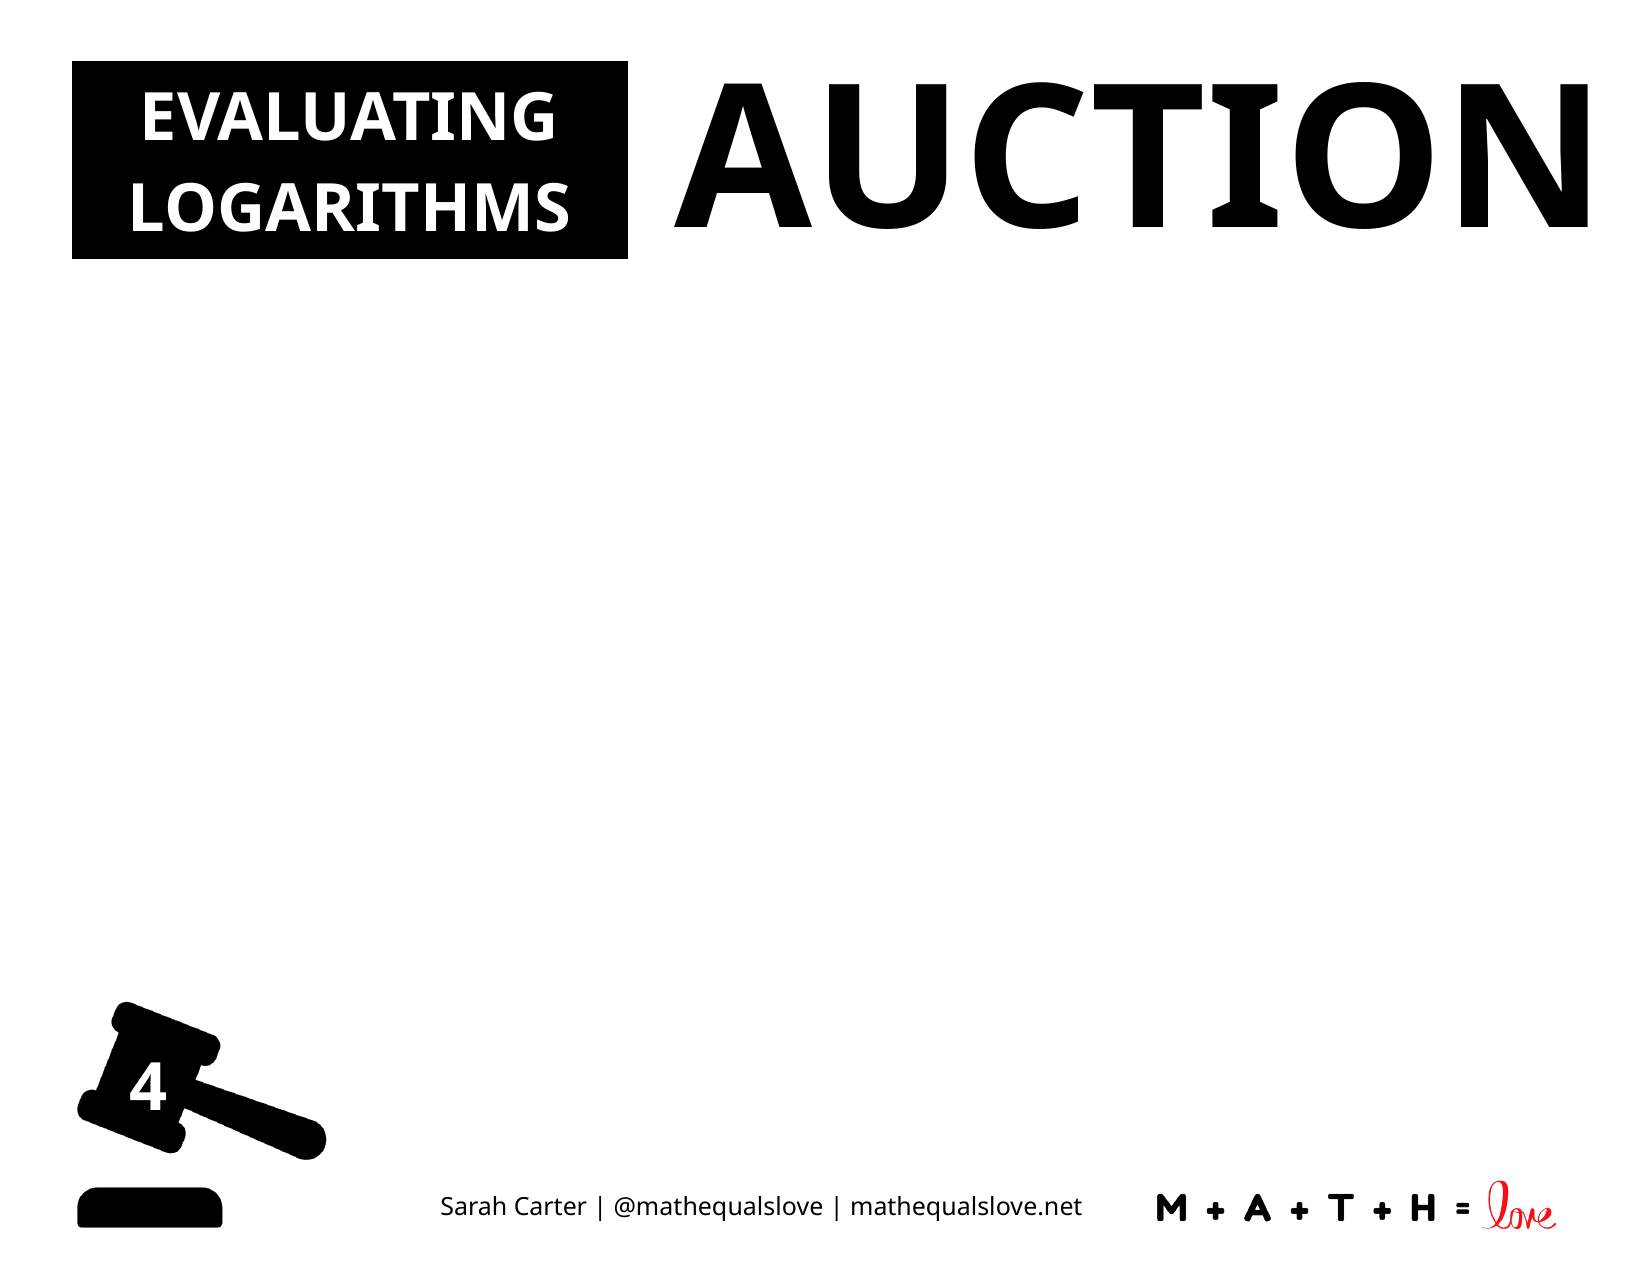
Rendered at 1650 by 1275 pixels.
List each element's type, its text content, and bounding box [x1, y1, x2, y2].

text_box Sarah Carter | @mathequalslove | mathequalslove.net [330, 1183, 1147, 1228]
table_header EVALUATING LOGARITHMS [72, 62, 626, 257]
picture [72, 998, 330, 1231]
text_box AUCTION [659, 20, 1636, 275]
picture [1147, 1177, 1563, 1236]
